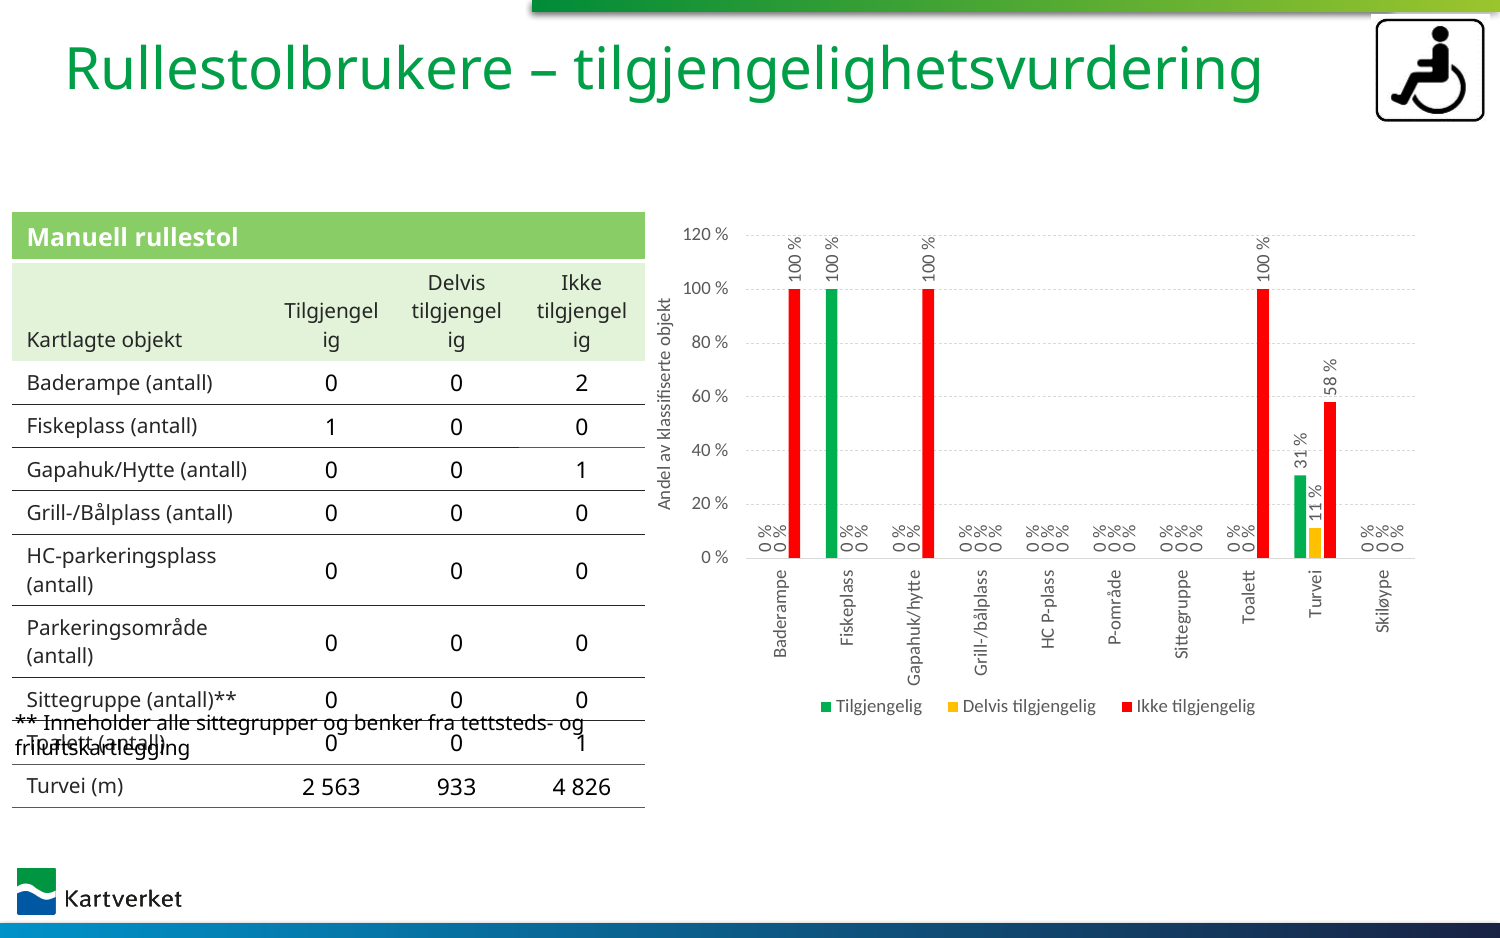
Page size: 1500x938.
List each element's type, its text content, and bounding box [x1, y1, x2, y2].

table_cell 0 [269, 678, 394, 702]
table_cell Fiskeplass (antall) [12, 405, 269, 447]
table_cell 0 [269, 448, 394, 490]
table_cell 2 [519, 361, 638, 404]
table_cell 0 [519, 535, 638, 605]
table_cell 0 [519, 405, 638, 447]
table_cell Kartlagte objekt [12, 263, 269, 361]
picture [1371, 13, 1491, 127]
table_cell 0 [269, 361, 394, 404]
table_cell 1 [269, 405, 394, 447]
table_cell Gapahuk/Hytte (antall) [12, 448, 269, 490]
table_cell 0 [394, 405, 519, 447]
table_cell 4 826 [519, 768, 645, 807]
text_box Rullestolbrukere – tilgjengelighetsvurdering [49, 12, 1372, 109]
picture [643, 218, 1427, 728]
table_cell Sittegruppe (antall)** [12, 678, 269, 702]
table_cell Turvei (m) [12, 768, 269, 807]
table_cell 0 [394, 491, 519, 534]
text_box ** Inneholder alle sittegrupper og benker fra tettsteds- og friluftskartlegging [0, 702, 745, 768]
table_cell Tilgjengelig [269, 263, 394, 361]
table_cell Parkeringsområde (antall) [12, 606, 269, 677]
table_cell 0 [519, 678, 638, 702]
table_cell Grill-/Bålplass (antall) [12, 491, 269, 534]
table_cell 933 [394, 768, 519, 807]
table_cell Baderampe (antall) [12, 361, 269, 404]
table_cell 0 [519, 491, 638, 534]
table_cell 0 [269, 606, 394, 677]
table_cell 0 [394, 361, 519, 404]
table_cell HC-parkeringsplass (antall) [12, 535, 269, 605]
table_cell 0 [269, 491, 394, 534]
table_cell 0 [519, 606, 638, 677]
table_cell Delvis tilgjengelig [394, 263, 519, 361]
table_cell 0 [394, 535, 519, 605]
table_cell 2 563 [269, 768, 394, 807]
table_cell 1 [519, 448, 638, 490]
table_cell 0 [394, 606, 519, 677]
table_header Manuell rullestol [12, 212, 645, 259]
table_cell 0 [394, 678, 519, 702]
table_cell 0 [269, 535, 394, 605]
table_cell 0 [394, 448, 519, 490]
table_cell Ikke tilgjengelig [519, 263, 638, 361]
